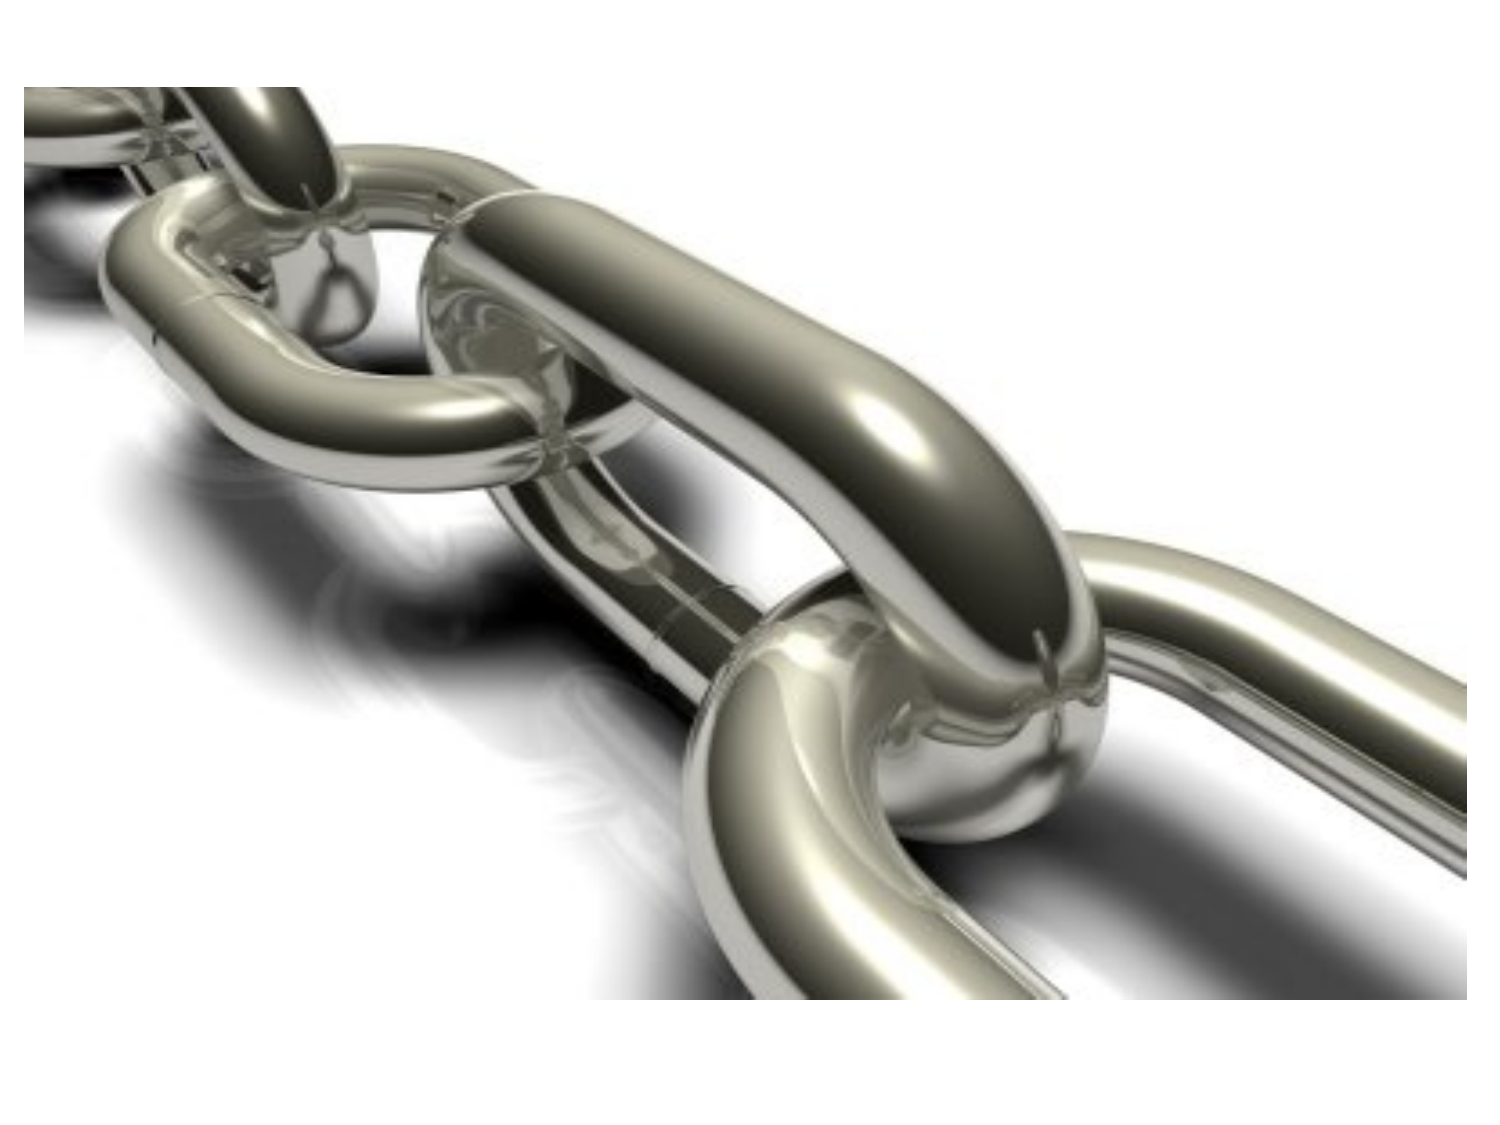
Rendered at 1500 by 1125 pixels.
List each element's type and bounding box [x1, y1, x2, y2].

picture [24, 87, 1467, 1001]
